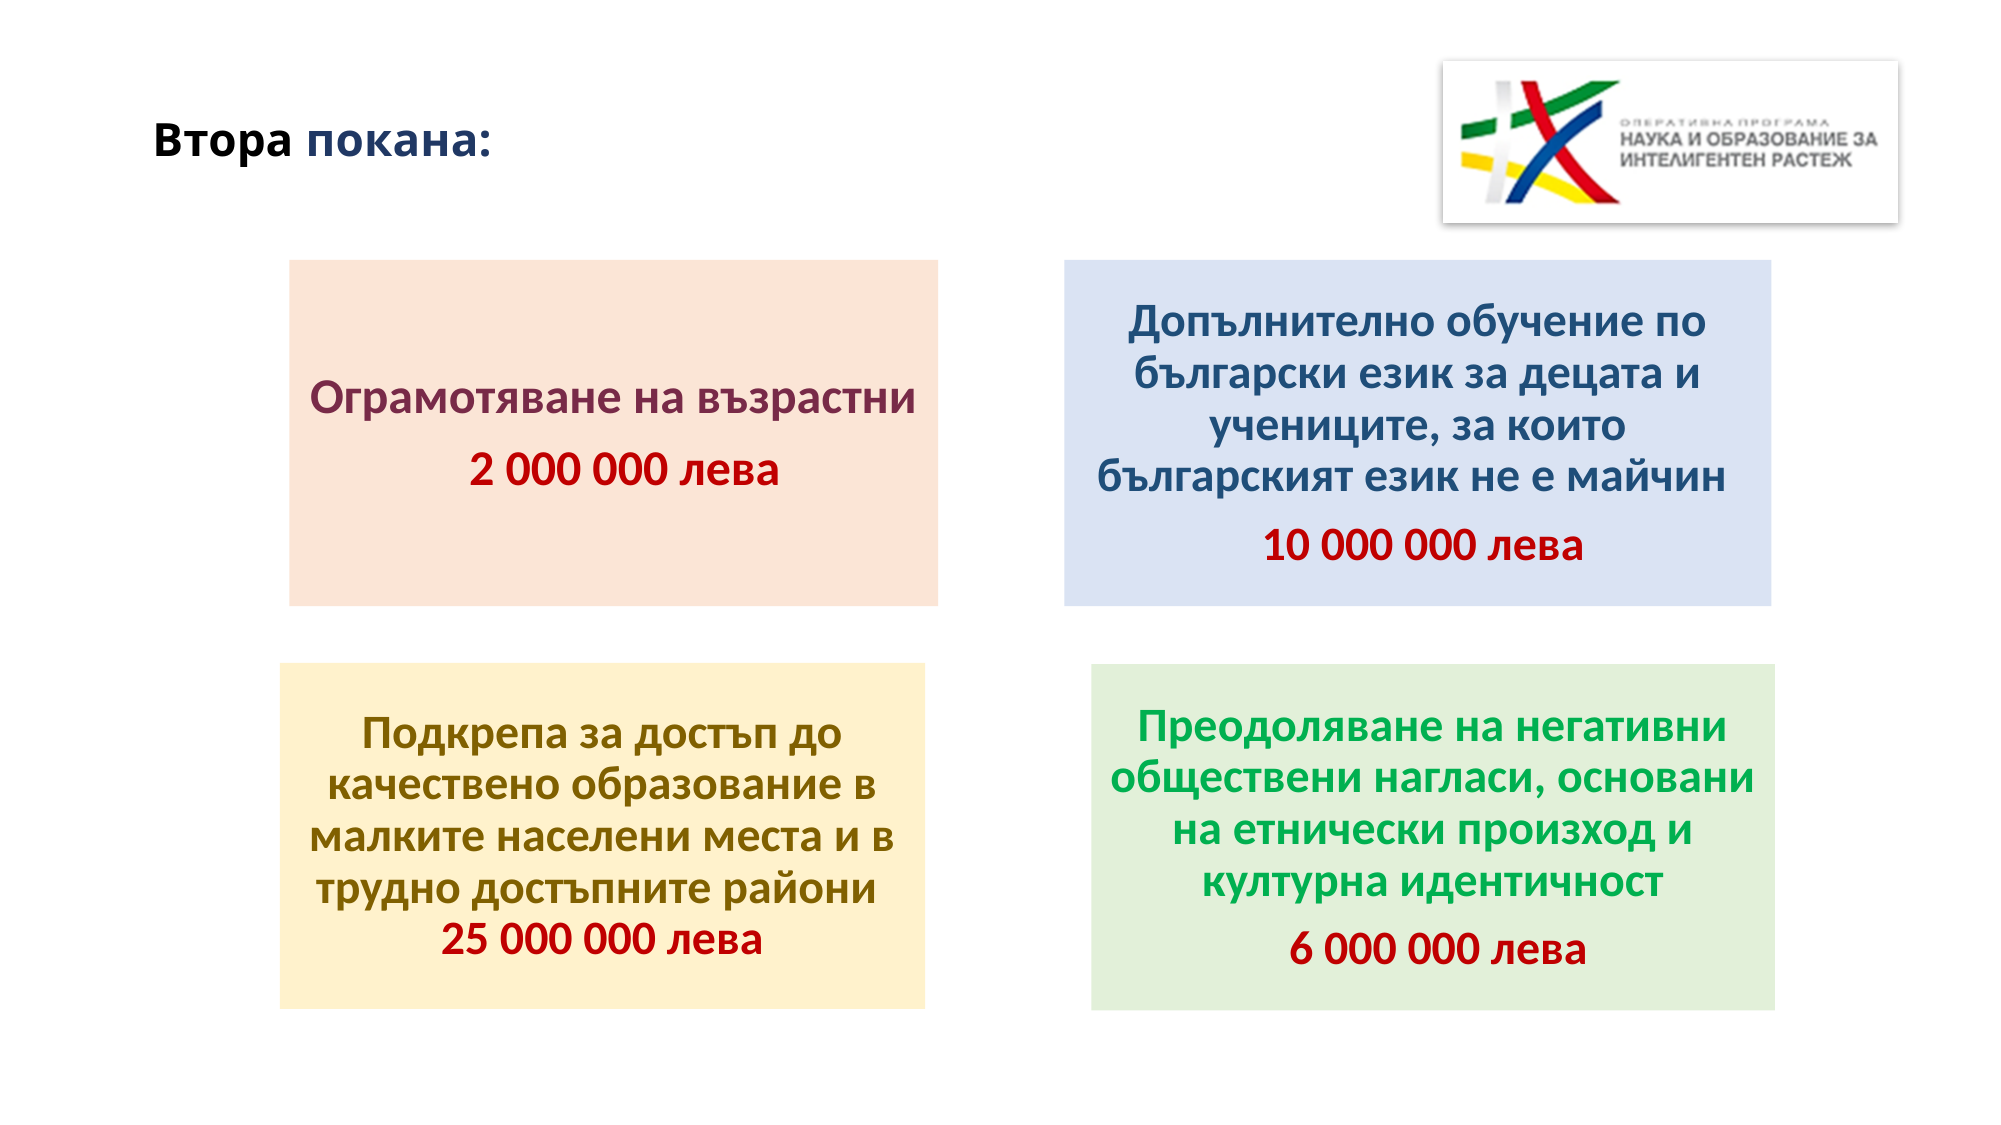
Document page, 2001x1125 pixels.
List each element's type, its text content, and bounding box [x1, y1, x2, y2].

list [172, 259, 1898, 1011]
picture [1457, 75, 1884, 209]
title Втора покана: [137, 59, 1442, 230]
